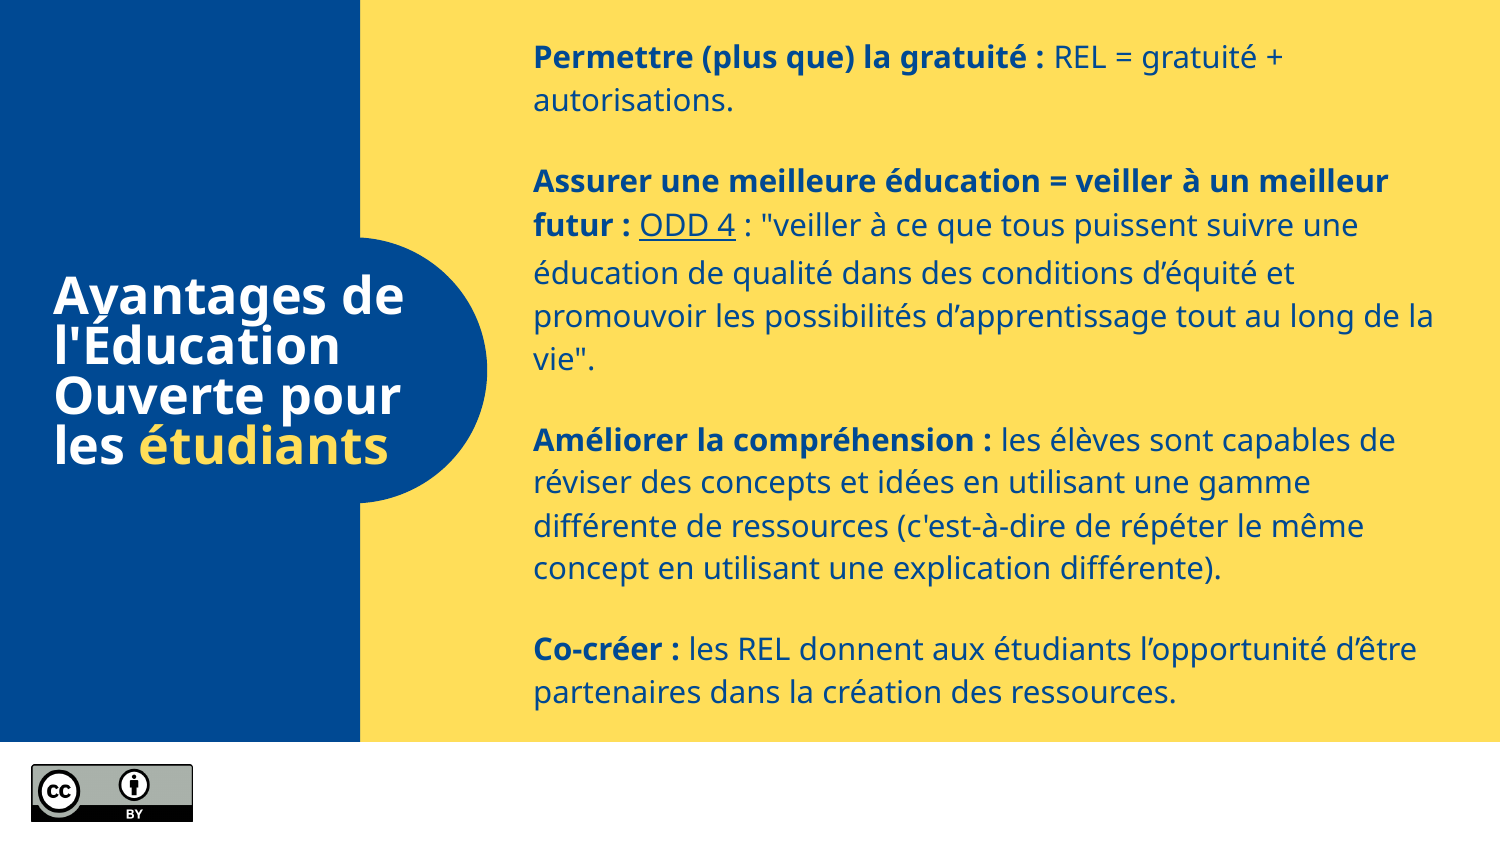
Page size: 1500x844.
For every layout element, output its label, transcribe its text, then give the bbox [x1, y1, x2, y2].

text_box [293, 490, 412, 504]
text_box [0, 0, 361, 742]
text_box Avantages de l'Éducation Ouverte pour les étudiants [38, 259, 421, 490]
picture [31, 764, 193, 822]
text_box Permettre (plus que) la gratuité : REL = gratuité + autorisations. Assurer une meilleure éducation = veiller à un meilleur futur : ODD 4 : "veiller à ce que tous puissent suivre une éducation de qualité dans des conditions d’équité et promouvoir les possibilités d’apprentissage tout au long de la vie". Améliorer la compréhension : les élèves sont capables de réviser des concepts et idées en utilisant une gamme différente de ressources (c'est-à-dire de répéter le même concept en utilisant une explication différente). Co-créer : les REL donnent aux étudiants l’opportunité d’être partenaires dans la création des ressources. [518, 16, 1480, 725]
text_box [278, 237, 488, 485]
text_box [0, 742, 1500, 844]
